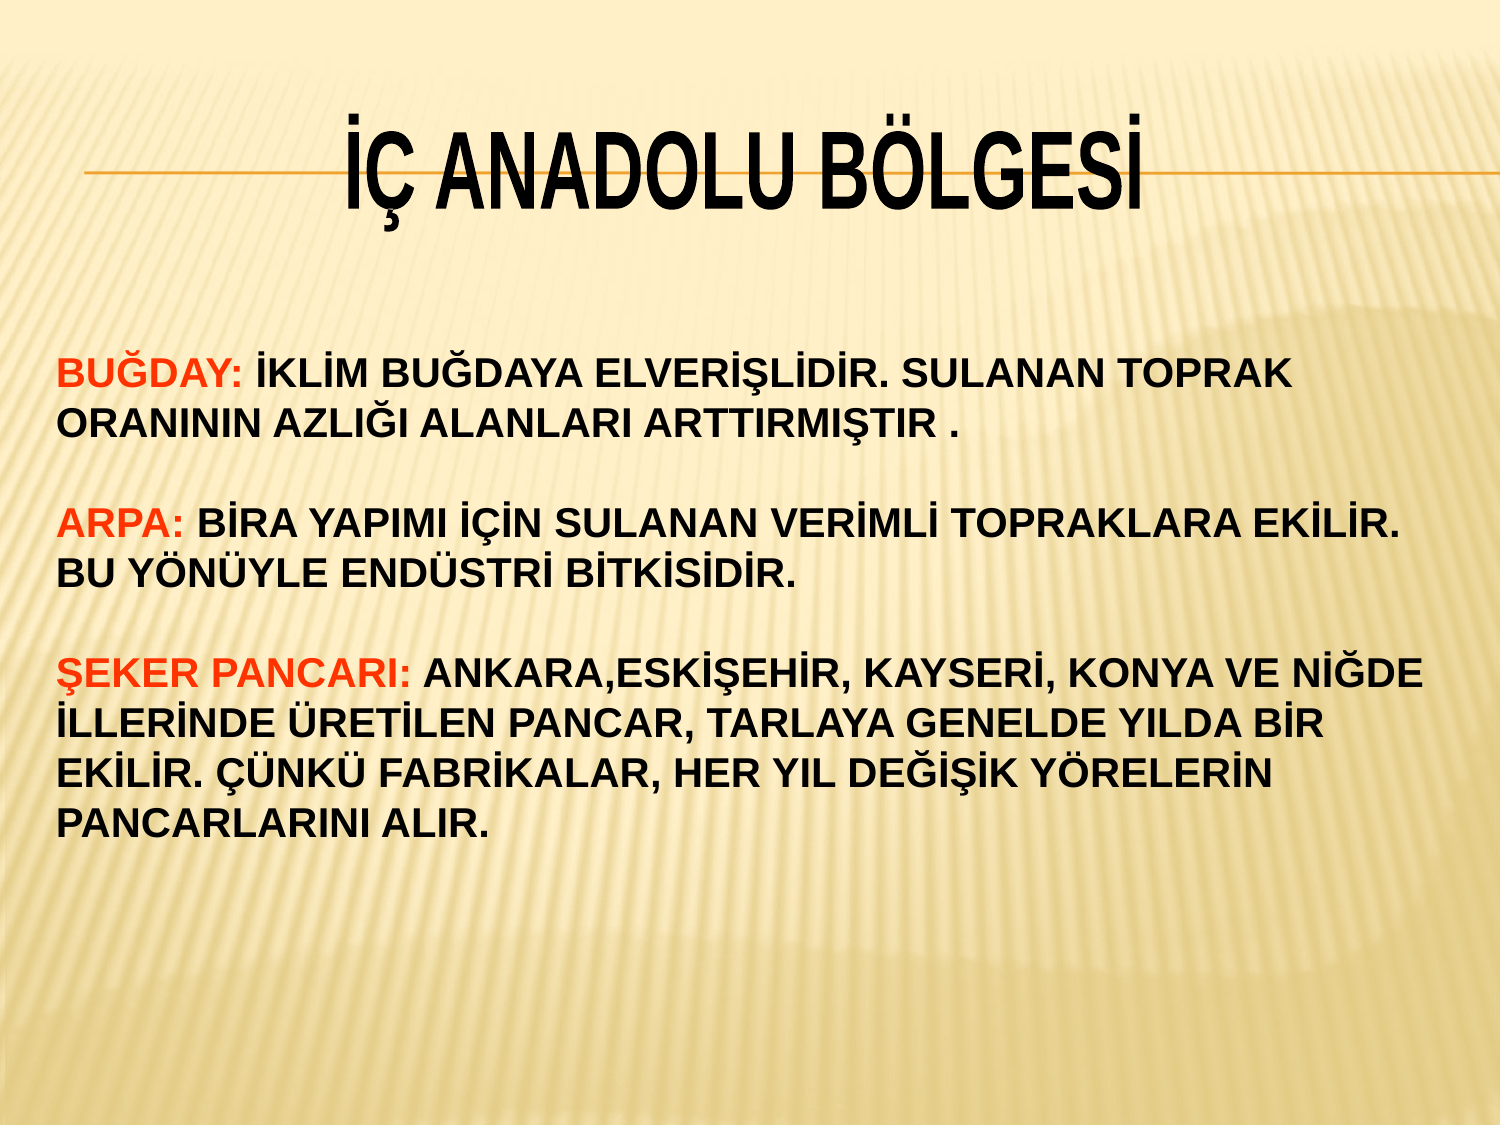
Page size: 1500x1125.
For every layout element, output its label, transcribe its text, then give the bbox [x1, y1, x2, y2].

text_box [596, 160, 808, 337]
text_box BUĞDAY: İKLİM BUĞDAYA ELVERİŞLİDİR. SULANAN TOPRAK ORANININ AZLIĞI ALANLARI ARTTIRMIŞTIR . ARPA: BİRA YAPIMI İÇİN SULANAN VERİMLİ TOPRAKLARA EKİLİR. BU YÖNÜYLE ENDÜSTRİ BİTKİSİDİR. ŞEKER PANCARI: ANKARA,ESKİŞEHİR, KAYSERİ, KONYA VE NİĞDE İLLERİNDE ÜRETİLEN PANCAR, TARLAYA GENELDE YILDA BİR EKİLİR. ÇÜNKÜ FABRİKALAR, HER YIL DEĞİŞİK YÖRELERİN PANCARLARINI ALIR. [41, 337, 1447, 853]
